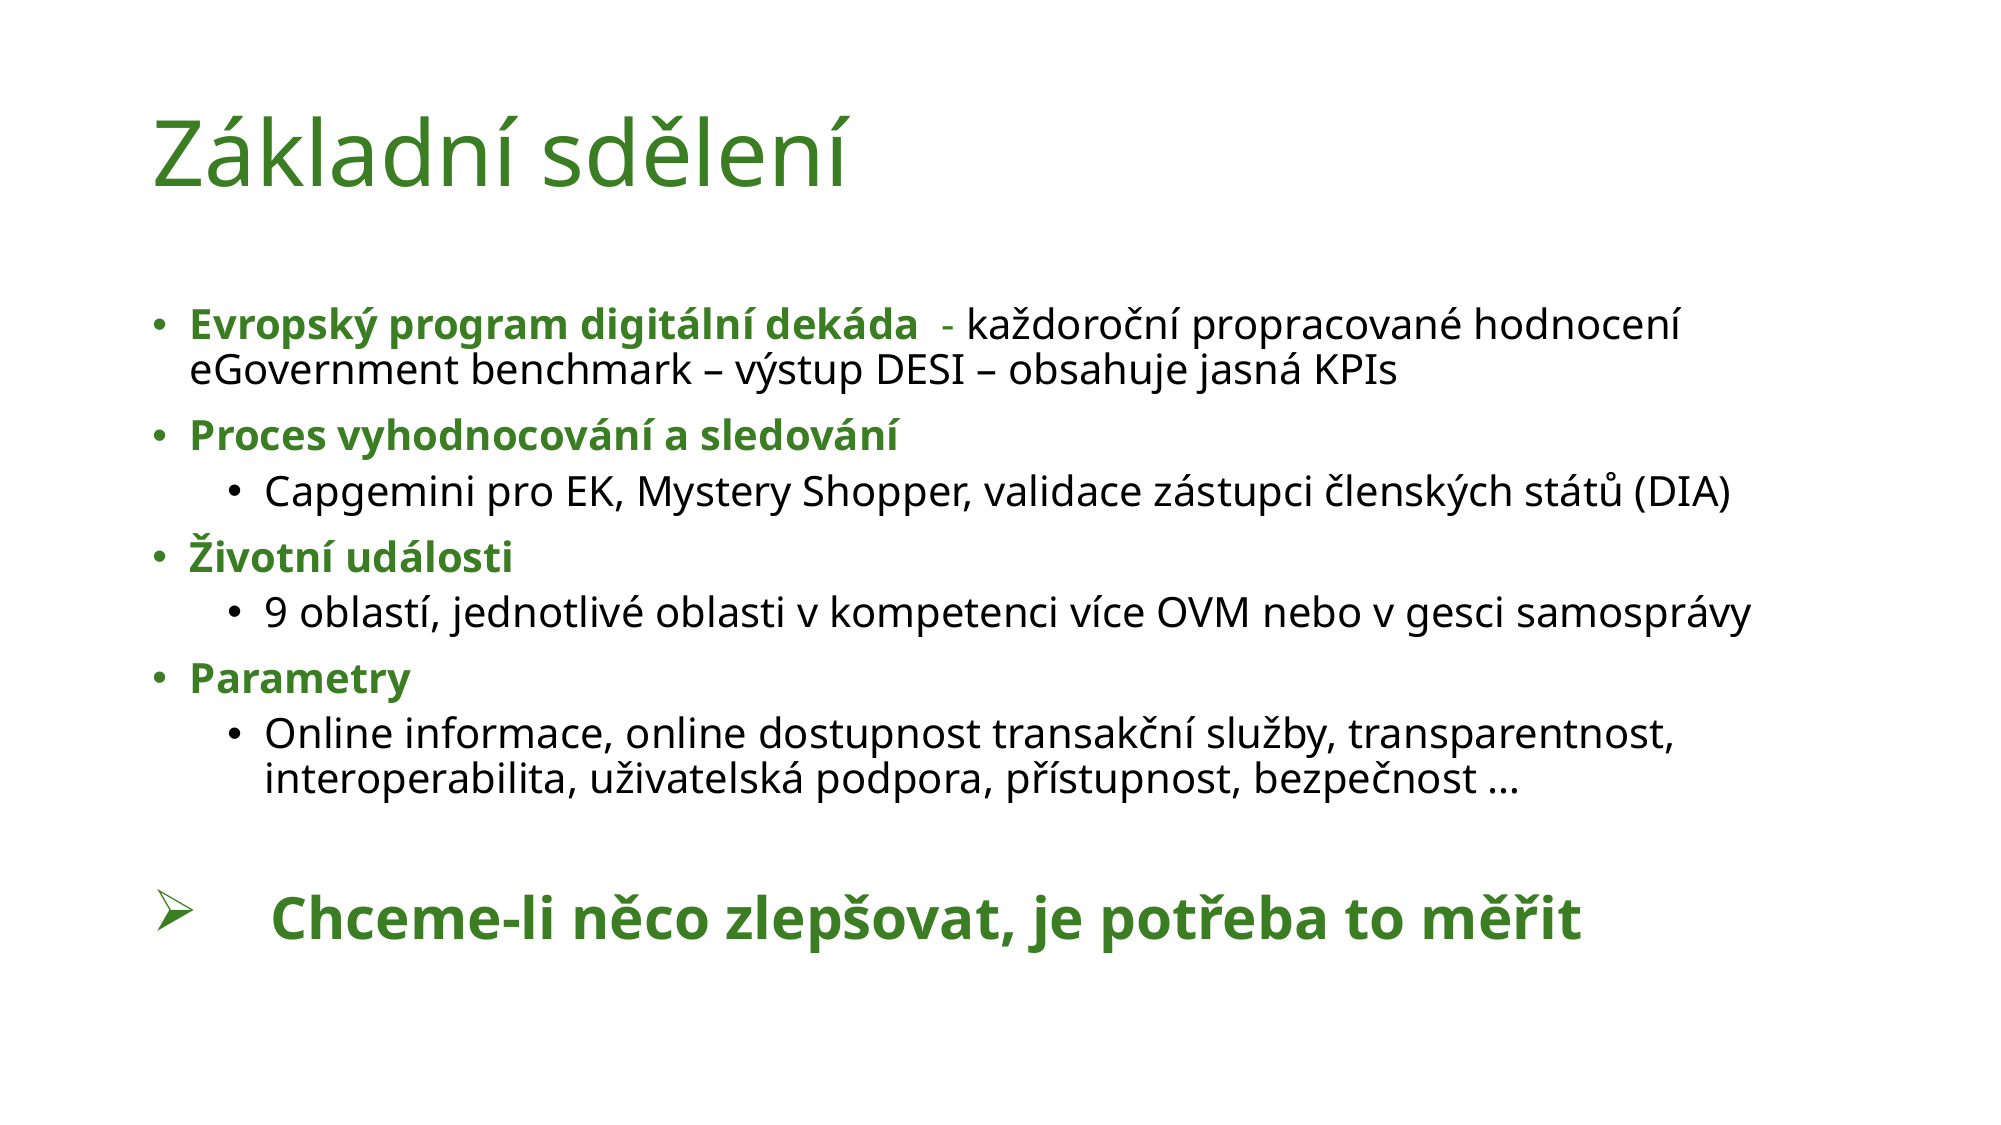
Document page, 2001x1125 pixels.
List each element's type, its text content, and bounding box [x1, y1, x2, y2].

title Základní sdělení [137, 59, 1863, 254]
list Evropský program digitální dekáda - každoroční propracované hodnocení eGovernment benchmark – výstup DESI – obsahuje jasná KPIs Proces vyhodnocování a sledování Capgemini pro EK, Mystery Shopper, validace zástupci členských států (DIA) Životní události 9 oblastí, jednotlivé oblasti v kompetenci více OVM nebo v gesci samosprávy Parametry Online informace, online dostupnost transakční služby, transparentnost, interoperabilita, uživatelská podpora, přístupnost, bezpečnost … Chceme-li něco zlepšovat, je potřeba to měřit [137, 296, 1863, 1014]
